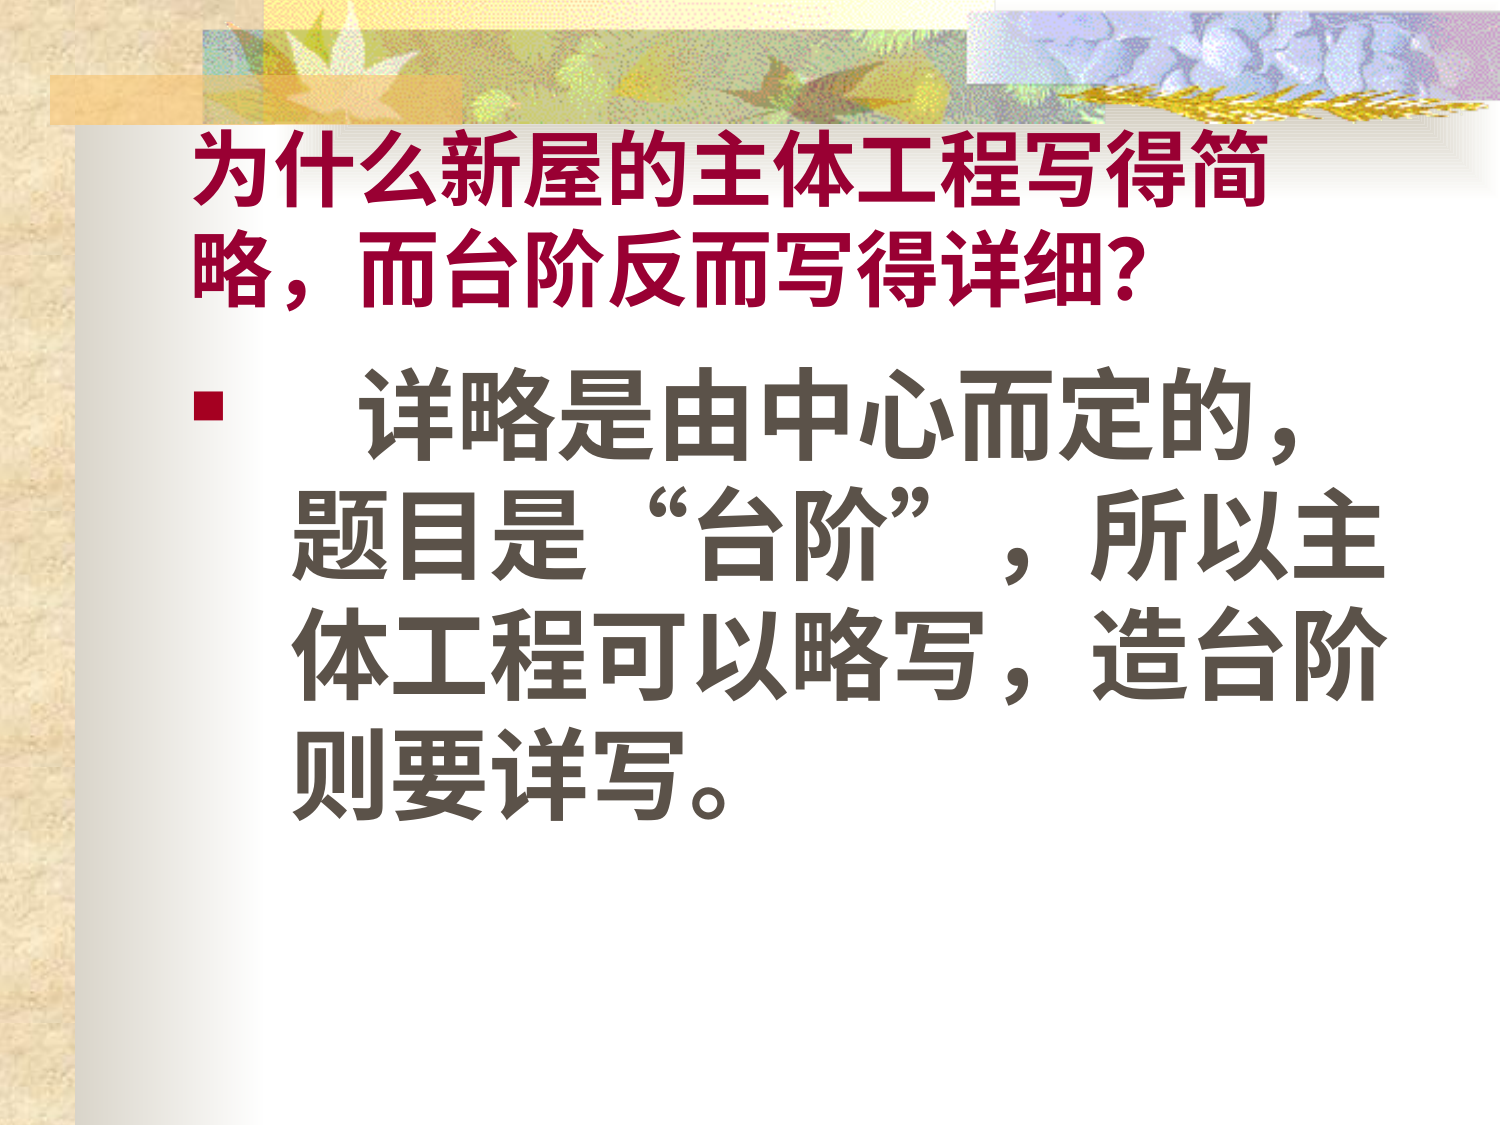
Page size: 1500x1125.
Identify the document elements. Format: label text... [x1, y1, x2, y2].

picture [0, 0, 1500, 1125]
list 详略是由中心而定的，题目是“台阶”，所以主体工程可以略写，造台阶则要详写。 [174, 344, 1450, 1020]
title 为什么新屋的主体工程写得简略，而台阶反而写得详细？ [174, 137, 1450, 325]
